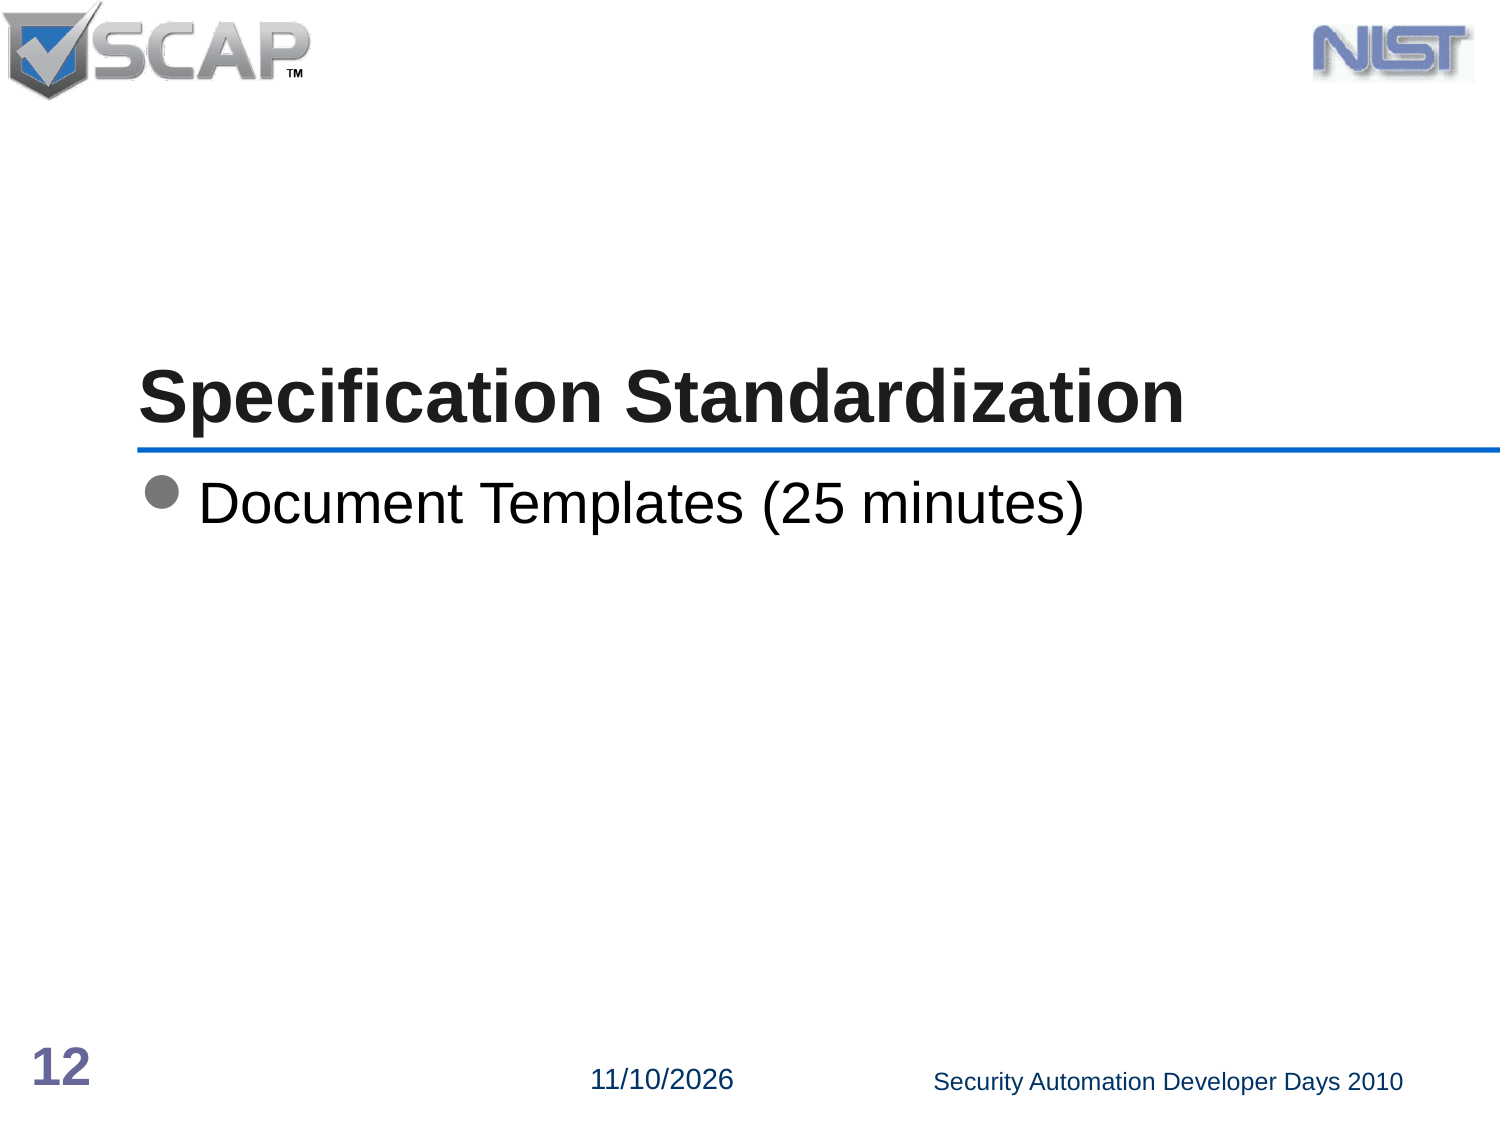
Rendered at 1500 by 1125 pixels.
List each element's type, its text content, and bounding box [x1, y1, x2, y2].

picture [0, 0, 313, 103]
title Specification Standardization [122, 222, 1399, 447]
slide_number 12 [13, 1023, 111, 1105]
picture [1312, 24, 1475, 83]
footer Security Automation Developer Days 2010 [912, 1024, 1426, 1104]
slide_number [399, 1024, 750, 1104]
list Document Templates (25 minutes) [124, 449, 1388, 976]
